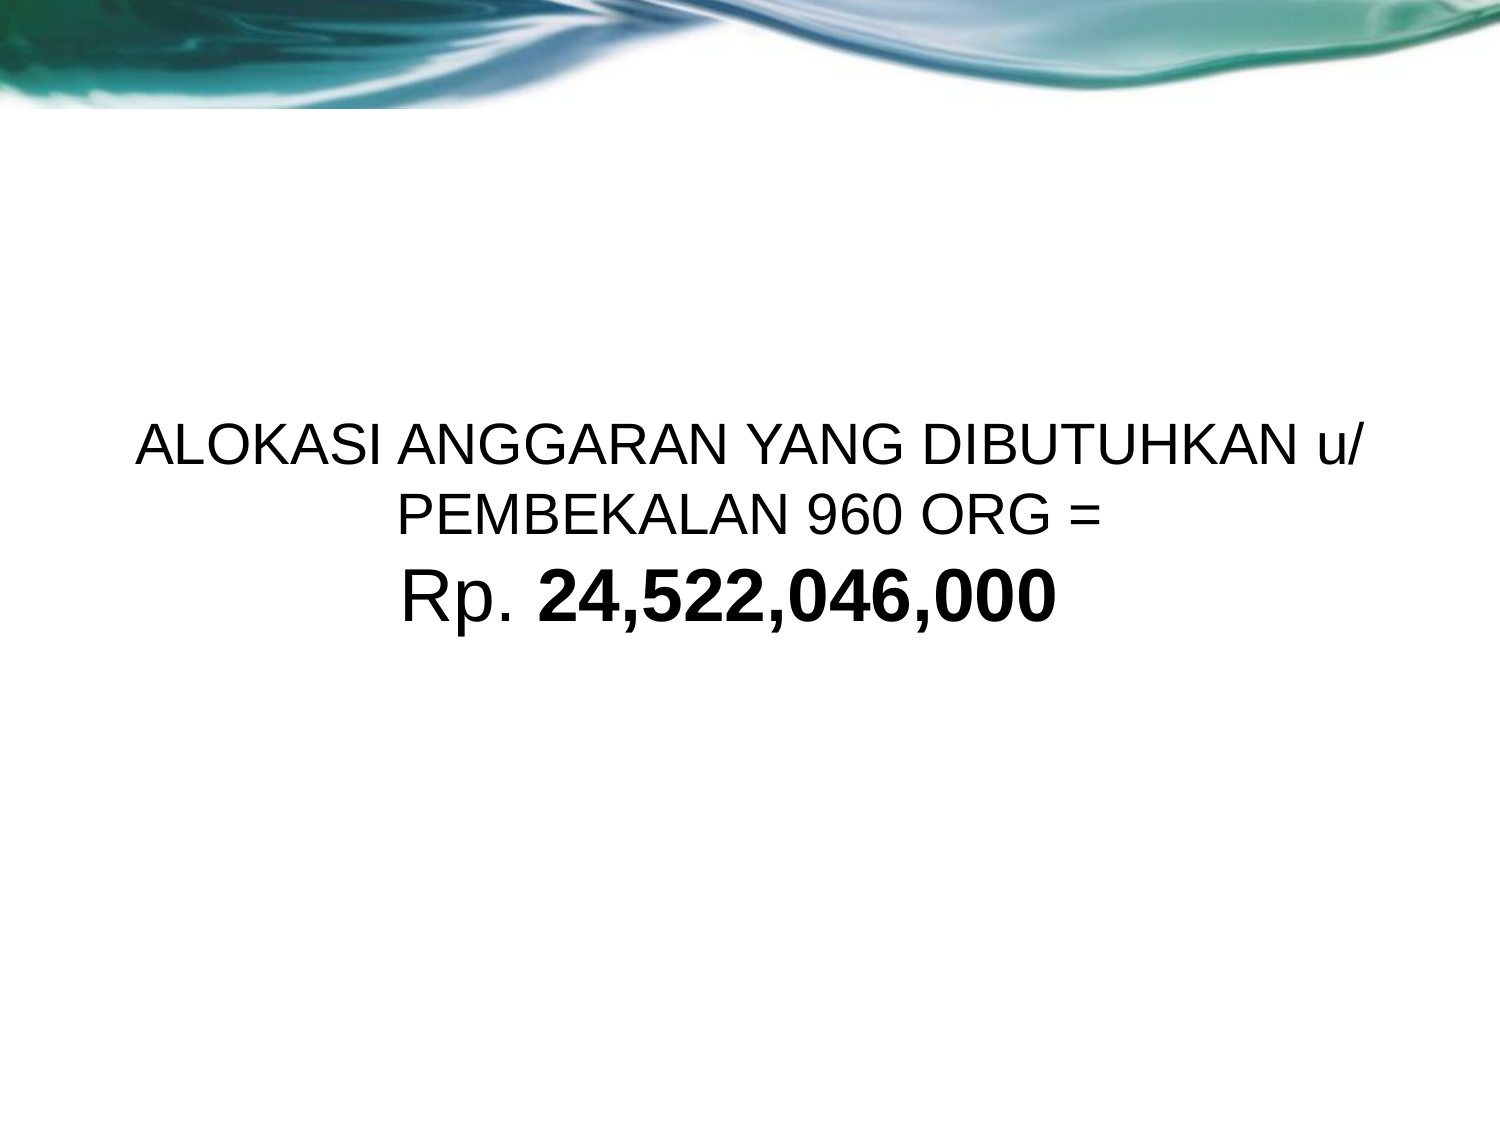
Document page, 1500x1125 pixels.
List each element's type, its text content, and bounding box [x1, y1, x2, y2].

picture [0, 0, 1500, 109]
title ALOKASI ANGGARAN YANG DIBUTUHKAN u/ PEMBEKALAN 960 ORG = Rp. 24,522,046,000 [75, 279, 1425, 763]
